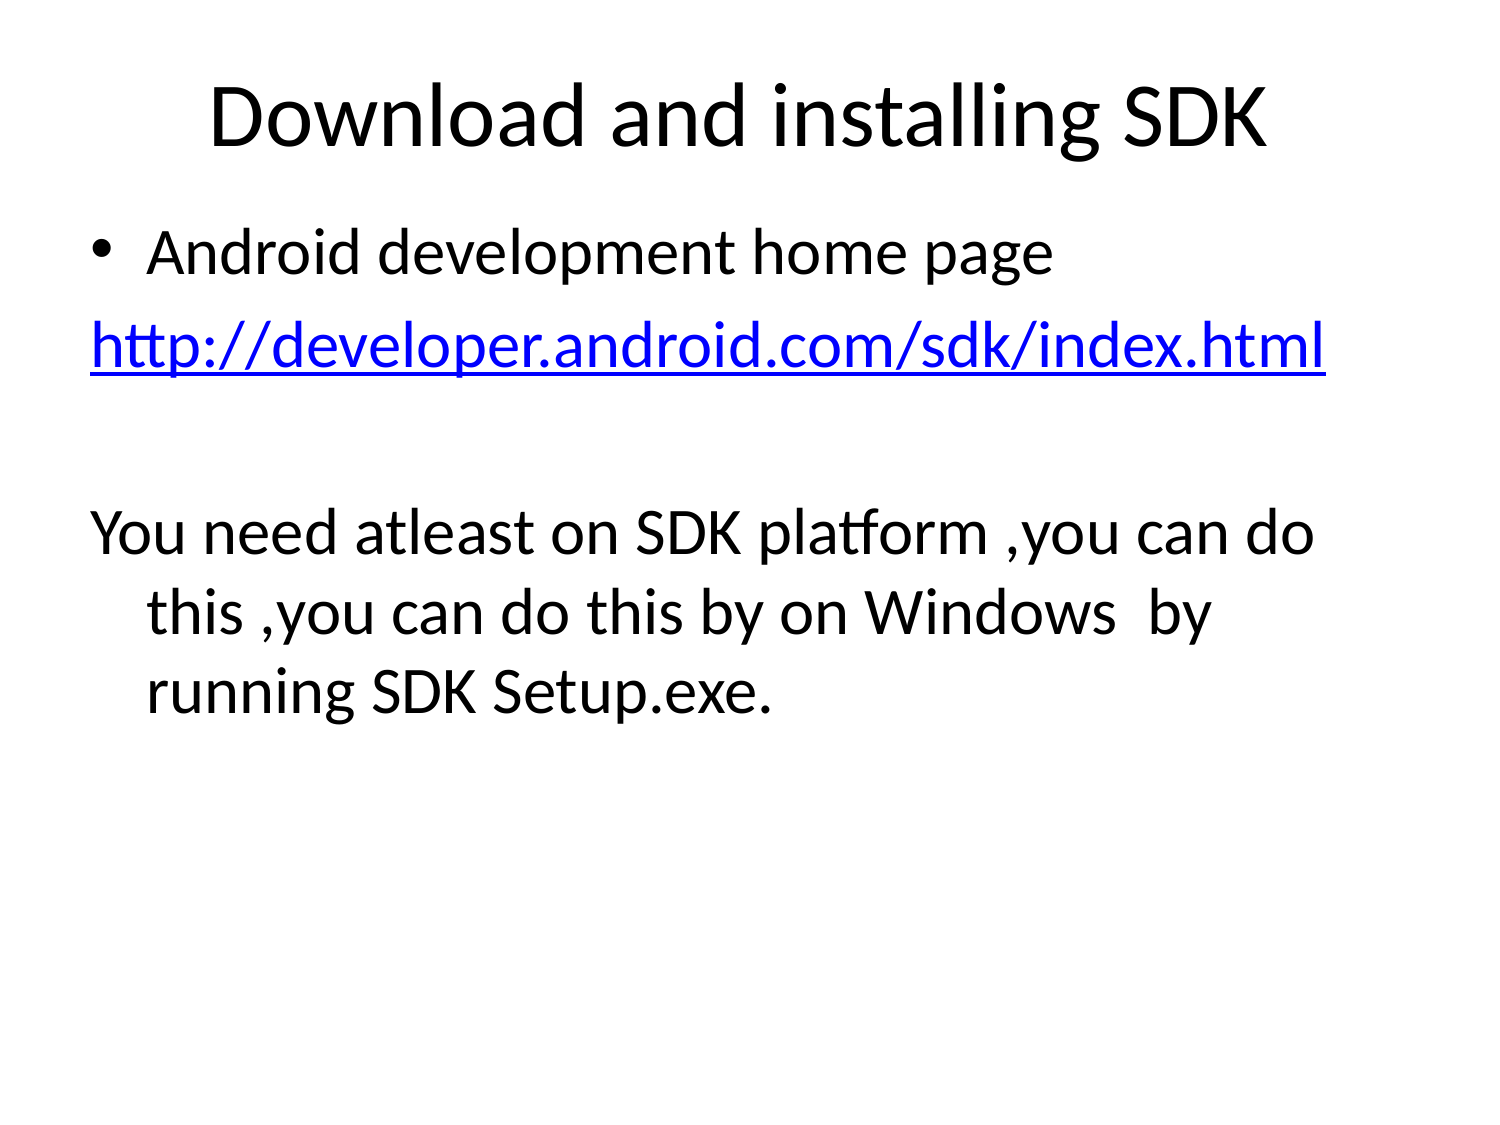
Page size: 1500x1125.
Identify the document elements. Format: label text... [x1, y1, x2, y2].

list Android development home page http://developer.android.com/sdk/index.html You need atleast on SDK platform ,you can do this ,you can do this by on Windows by running SDK Setup.exe. [75, 200, 1425, 1005]
title Download and installing SDK [24, 45, 1475, 175]
